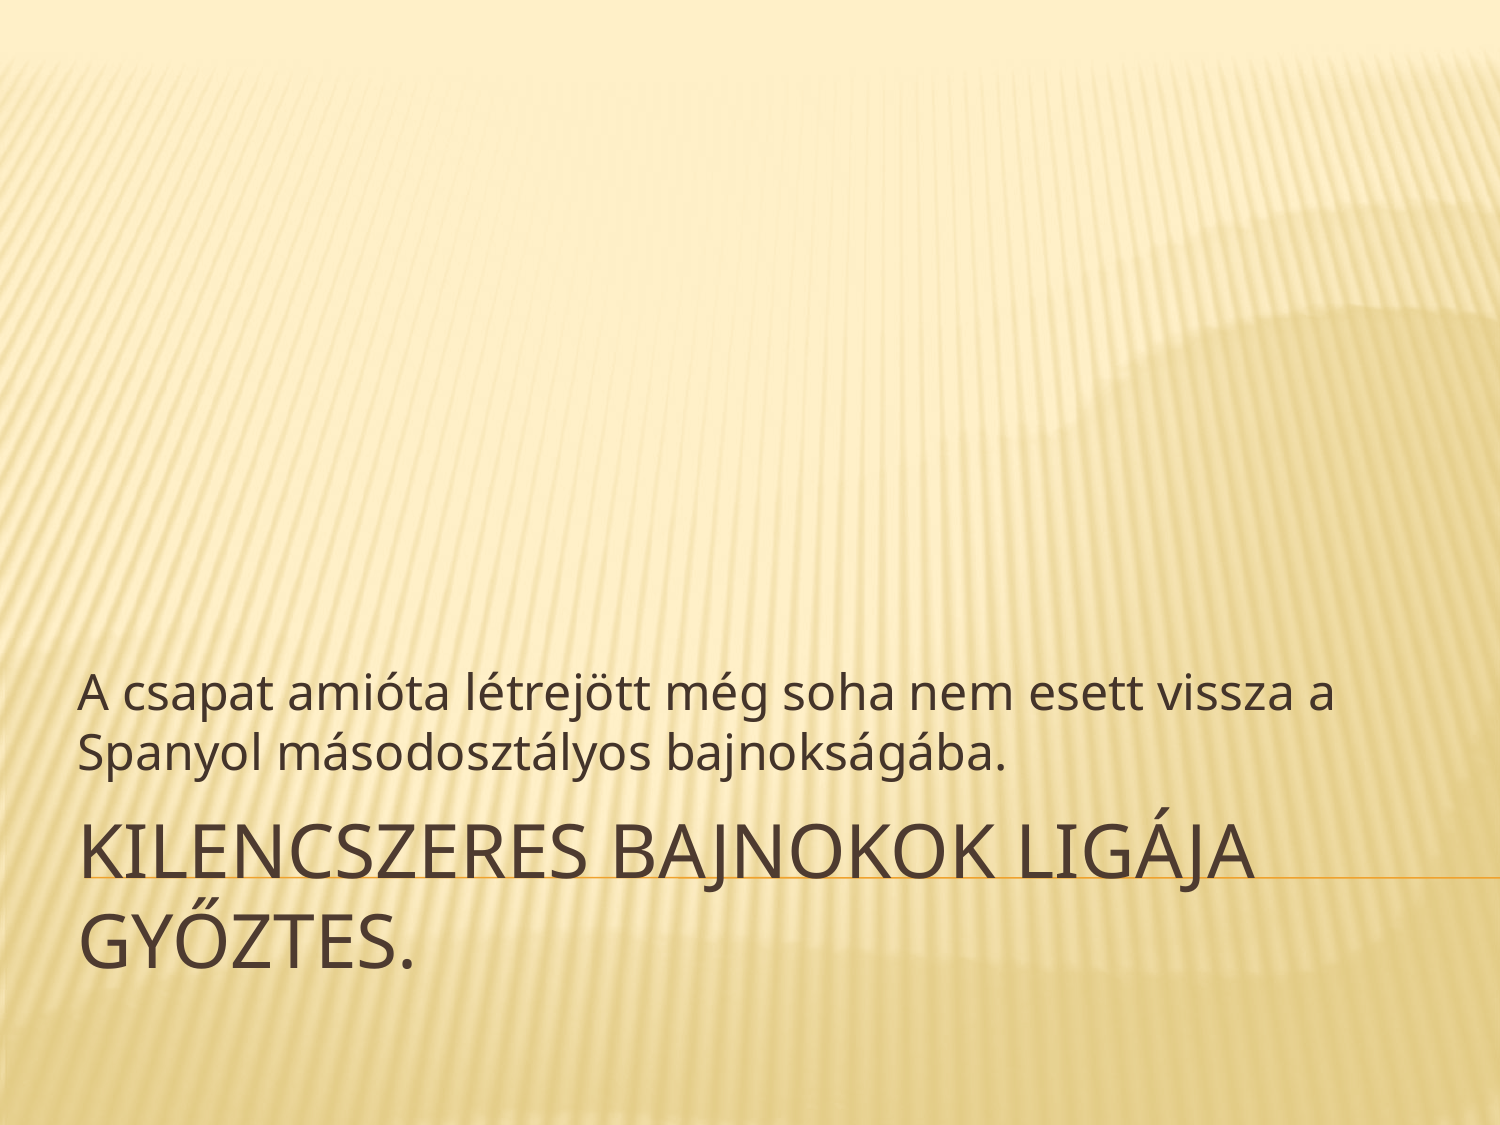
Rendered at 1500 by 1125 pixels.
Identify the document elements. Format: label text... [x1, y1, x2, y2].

subtitle A csapat amióta létrejött még soha nem esett vissza a Spanyol másodosztályos bajnokságába. [62, 637, 1450, 788]
title Kilencszeres Bajnokok Ligája győztes. [62, 796, 1450, 997]
